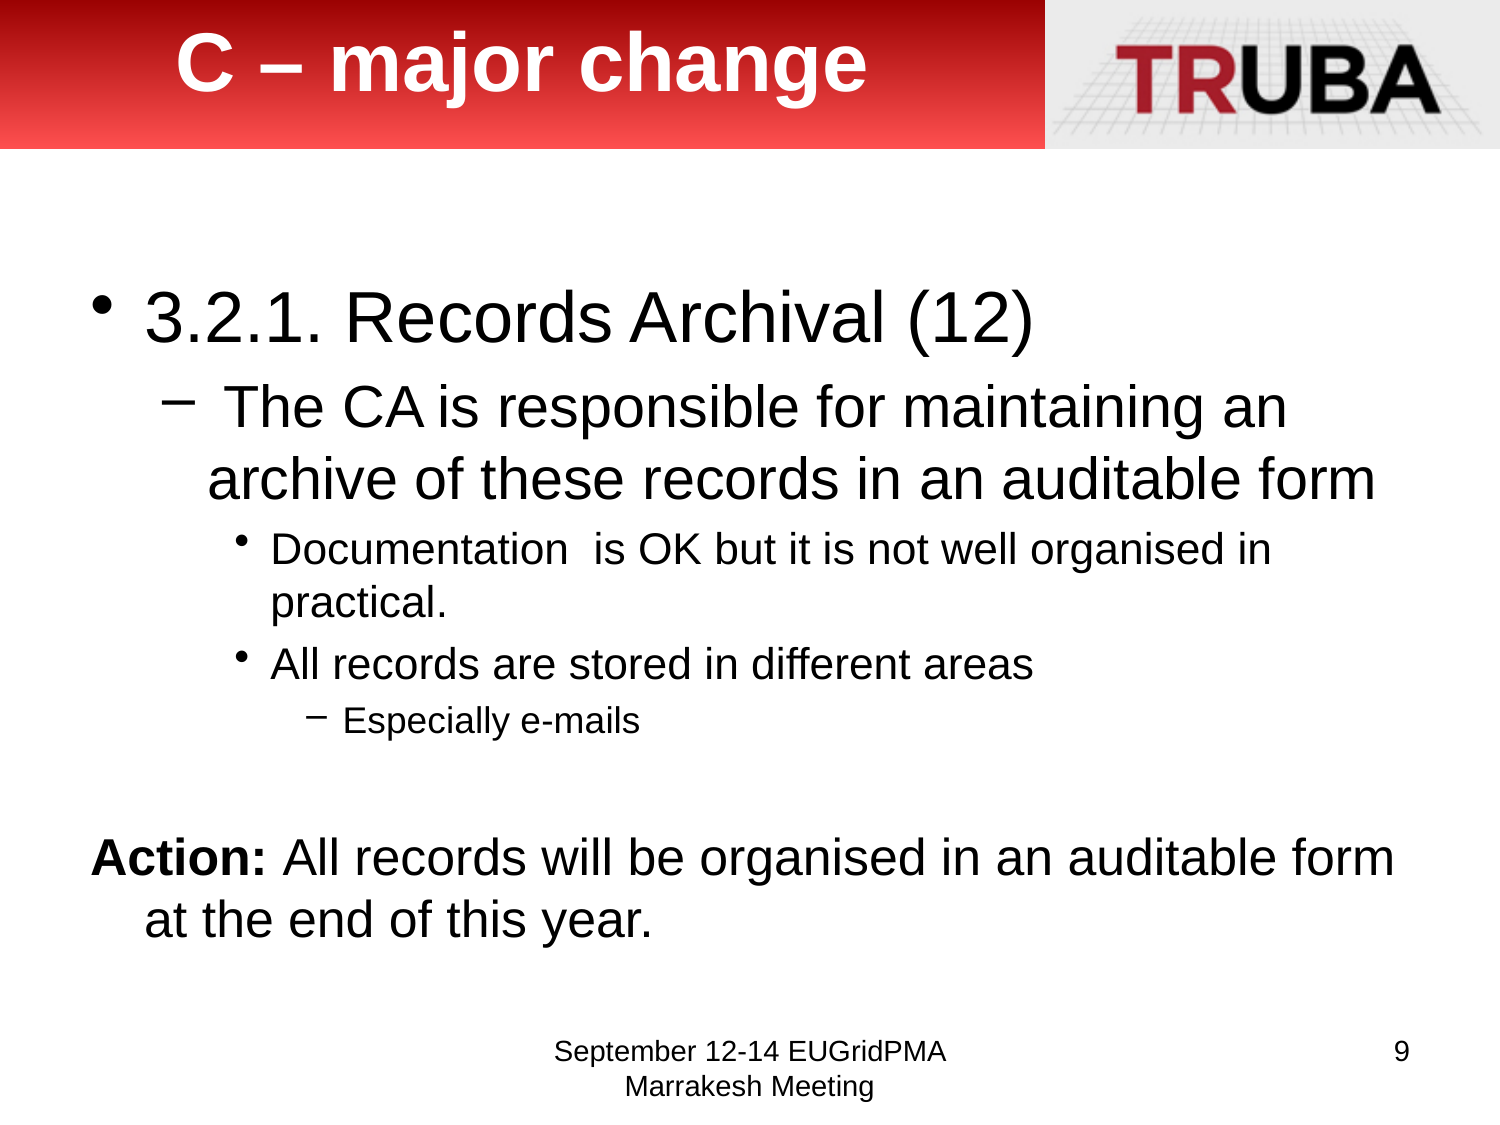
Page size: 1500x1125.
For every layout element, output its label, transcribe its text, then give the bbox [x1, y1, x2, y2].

text_box C – major change [0, 0, 1043, 149]
footer September 12-14 EUGridPMA Marrakesh Meeting [512, 1024, 988, 1103]
list 3.2.1. Records Archival (12) The CA is responsible for maintaining an archive of these records in an auditable form Documentation is OK but it is not well organised in practical. All records are stored in different areas Especially e-mails Action: All records will be organised in an auditable form at the end of this year. [74, 262, 1426, 1006]
picture [1045, 0, 1500, 150]
slide_number 9 [1074, 1024, 1426, 1103]
